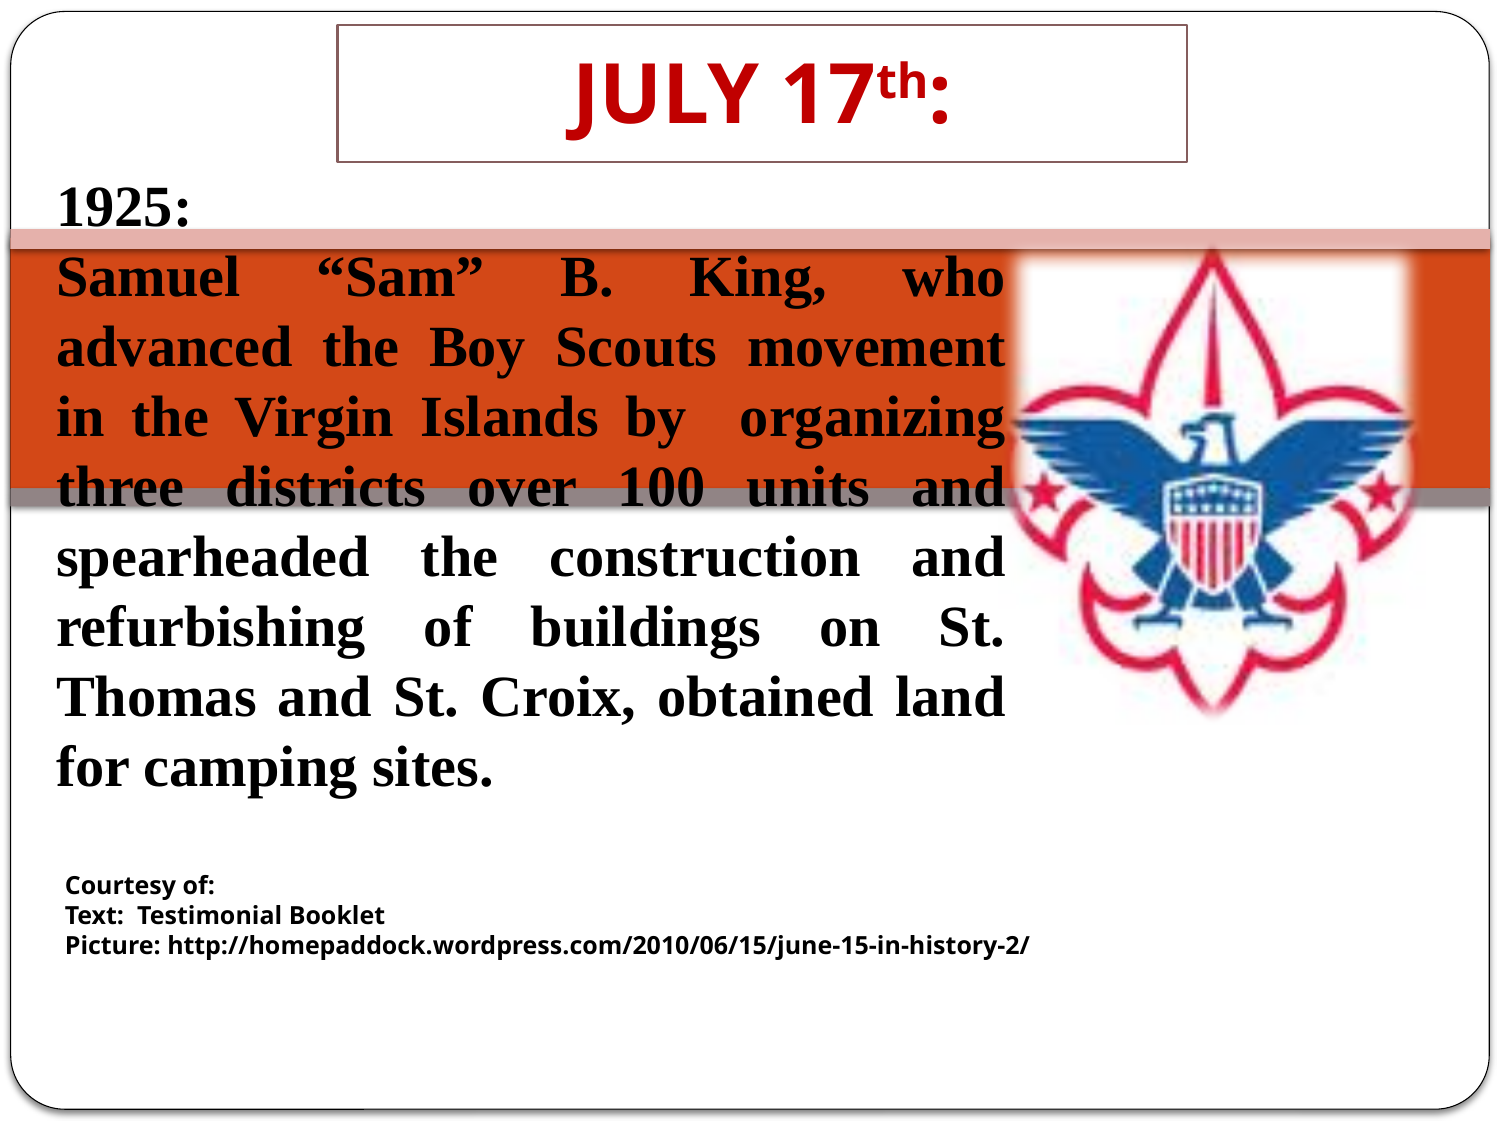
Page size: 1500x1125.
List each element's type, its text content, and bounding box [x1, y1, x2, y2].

text_box Courtesy of: Text: Testimonial Booklet Picture: http://homepaddock.wordpress.com/2010/06/15/june-15-in-history-2/ [49, 862, 1313, 968]
text_box 1925: Samuel “Sam” B. King, who advanced the Boy Scouts movement in the Virgin Islands by organizing three districts over 100 units and spearheaded the construction and refurbishing of buildings on St. Thomas and St. Croix, obtained land for camping sites. [49, 162, 1013, 838]
title JULY 17th: [336, 24, 1188, 163]
picture [998, 237, 1426, 726]
text_box [25, 0, 140, 77]
